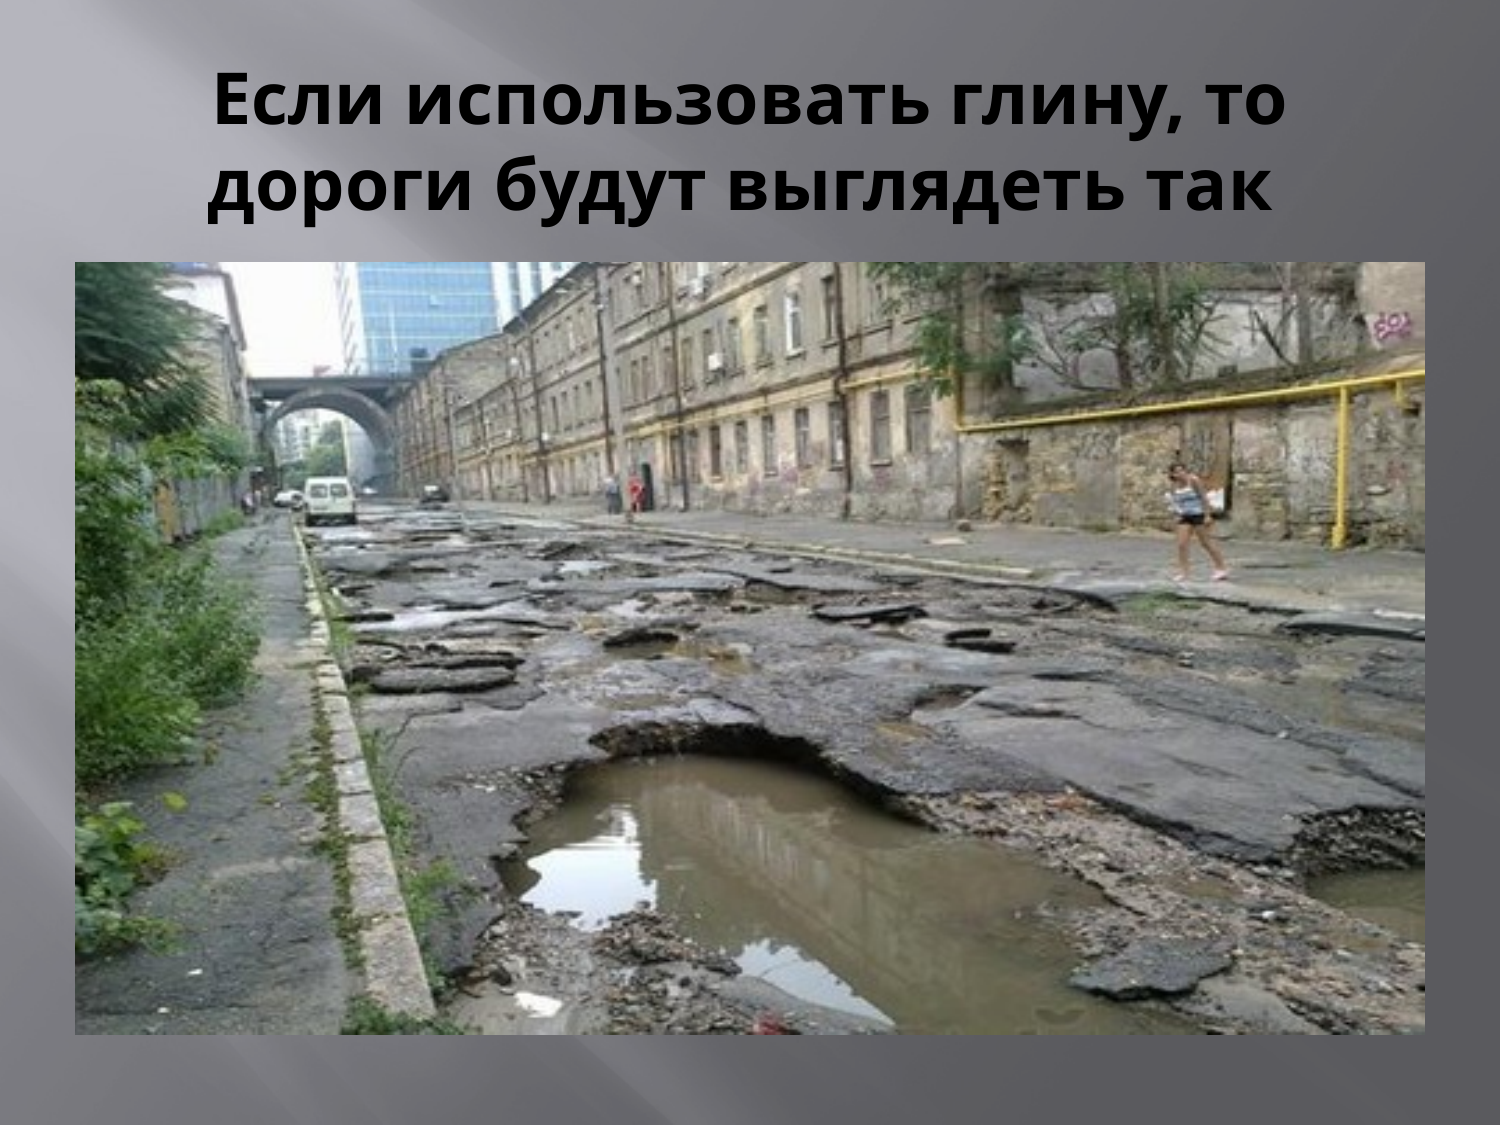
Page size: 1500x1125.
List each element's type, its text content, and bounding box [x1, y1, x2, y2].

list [74, 262, 1426, 1036]
title Если использовать глину, то дороги будут выглядеть так [75, 45, 1425, 233]
